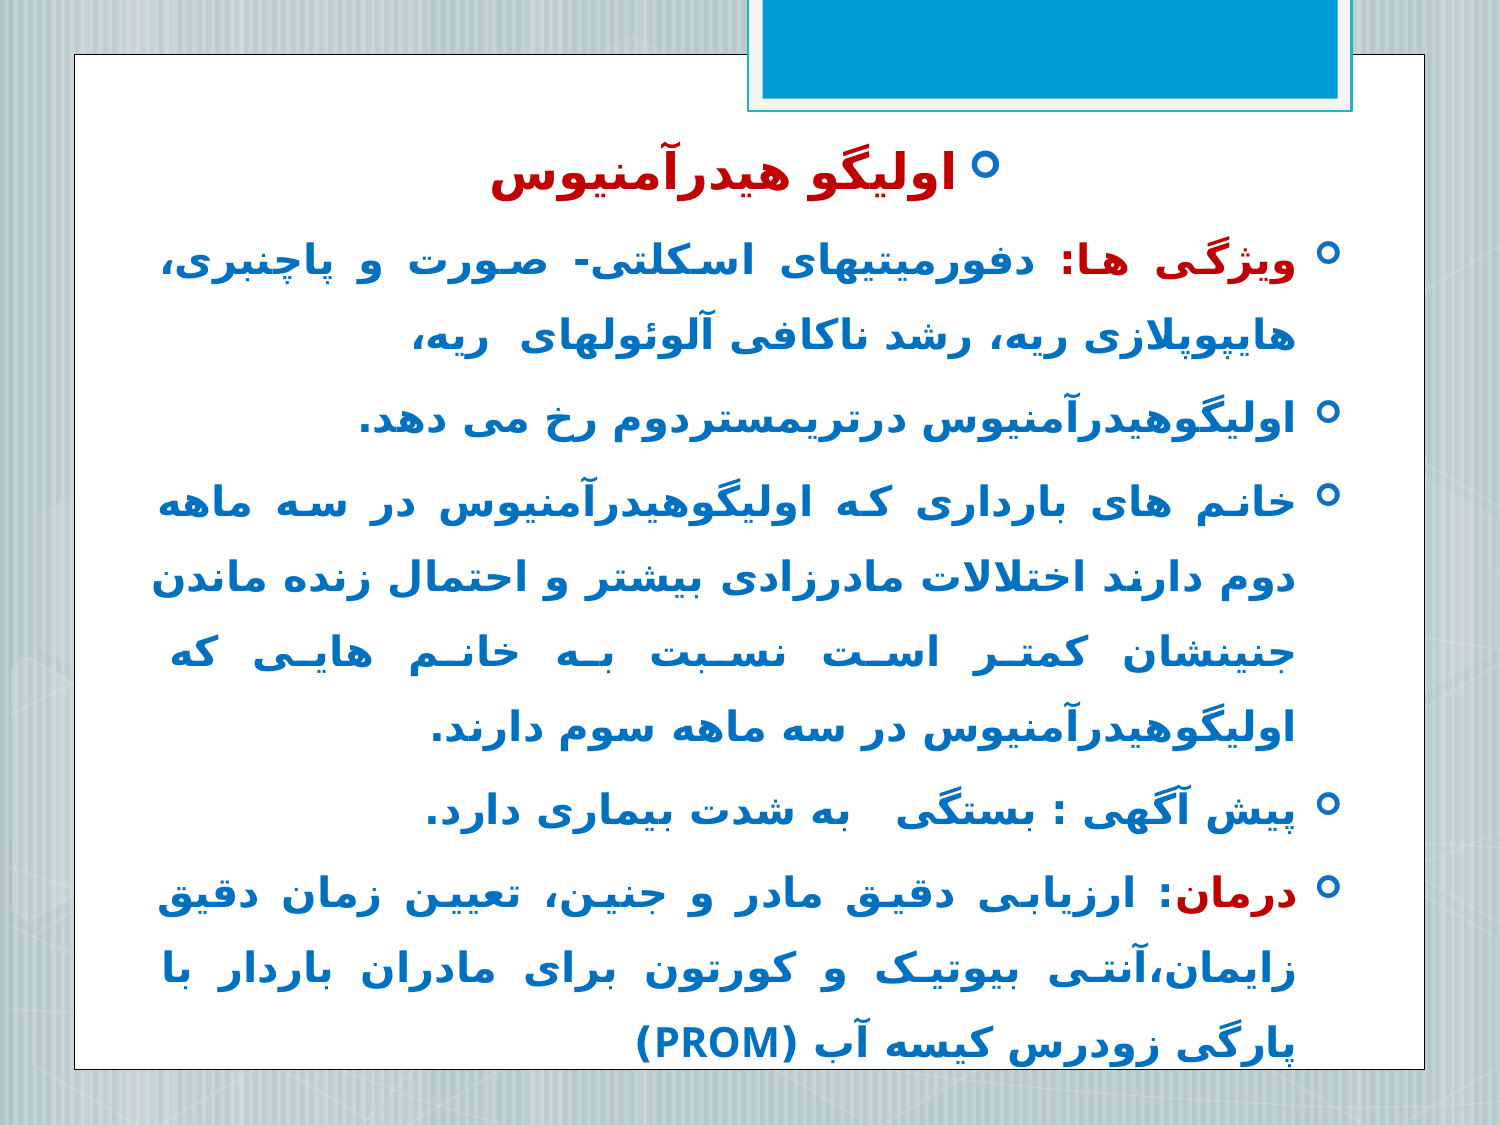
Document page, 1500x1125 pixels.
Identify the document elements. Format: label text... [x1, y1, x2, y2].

list اولیگو هیدرآمنیوس ویژگی ها: دفورمیتیهای اسکلتی- صورت و پاچنبری، هایپوپلازی ریه، رشد ناکافی آلوئولهای ریه، اولیگوهیدرآمنیوس درتریمستردوم رخ می دهد. خانم های بارداری که اولیگوهیدرآمنیوس در سه ماهه دوم دارند اختلالات مادرزادی بیشتر و احتمال زنده ماندن جنینشان کمتر است نسبت به خانم هایی که اولیگوهیدرآمنیوس در سه ماهه سوم دارند. پیش آگهی : بستگی به شدت بیماری دارد. درمان: ارزیابی دقیق مادر و جنین، تعیین زمان دقیق زایمان،آنتی بیوتیک و کورتون برای مادران باردار با پارگی زودرس کیسه آب (PROM) [135, 101, 1369, 1000]
